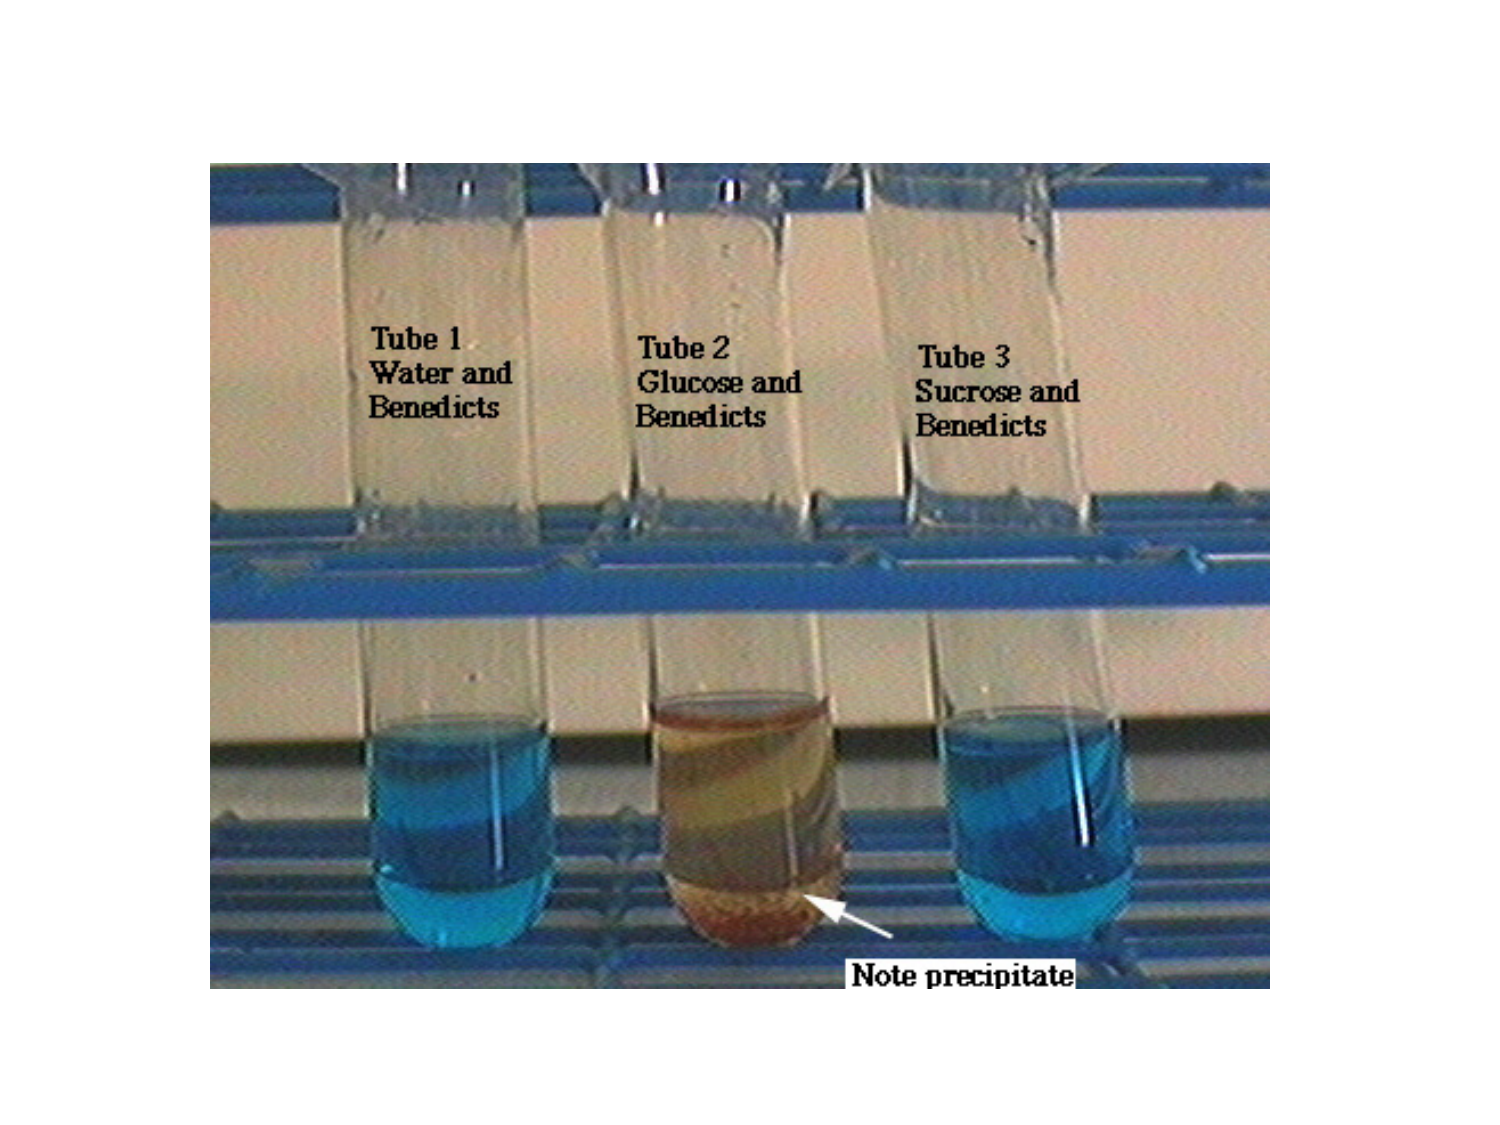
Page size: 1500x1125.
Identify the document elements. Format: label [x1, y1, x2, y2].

list [210, 163, 1270, 989]
